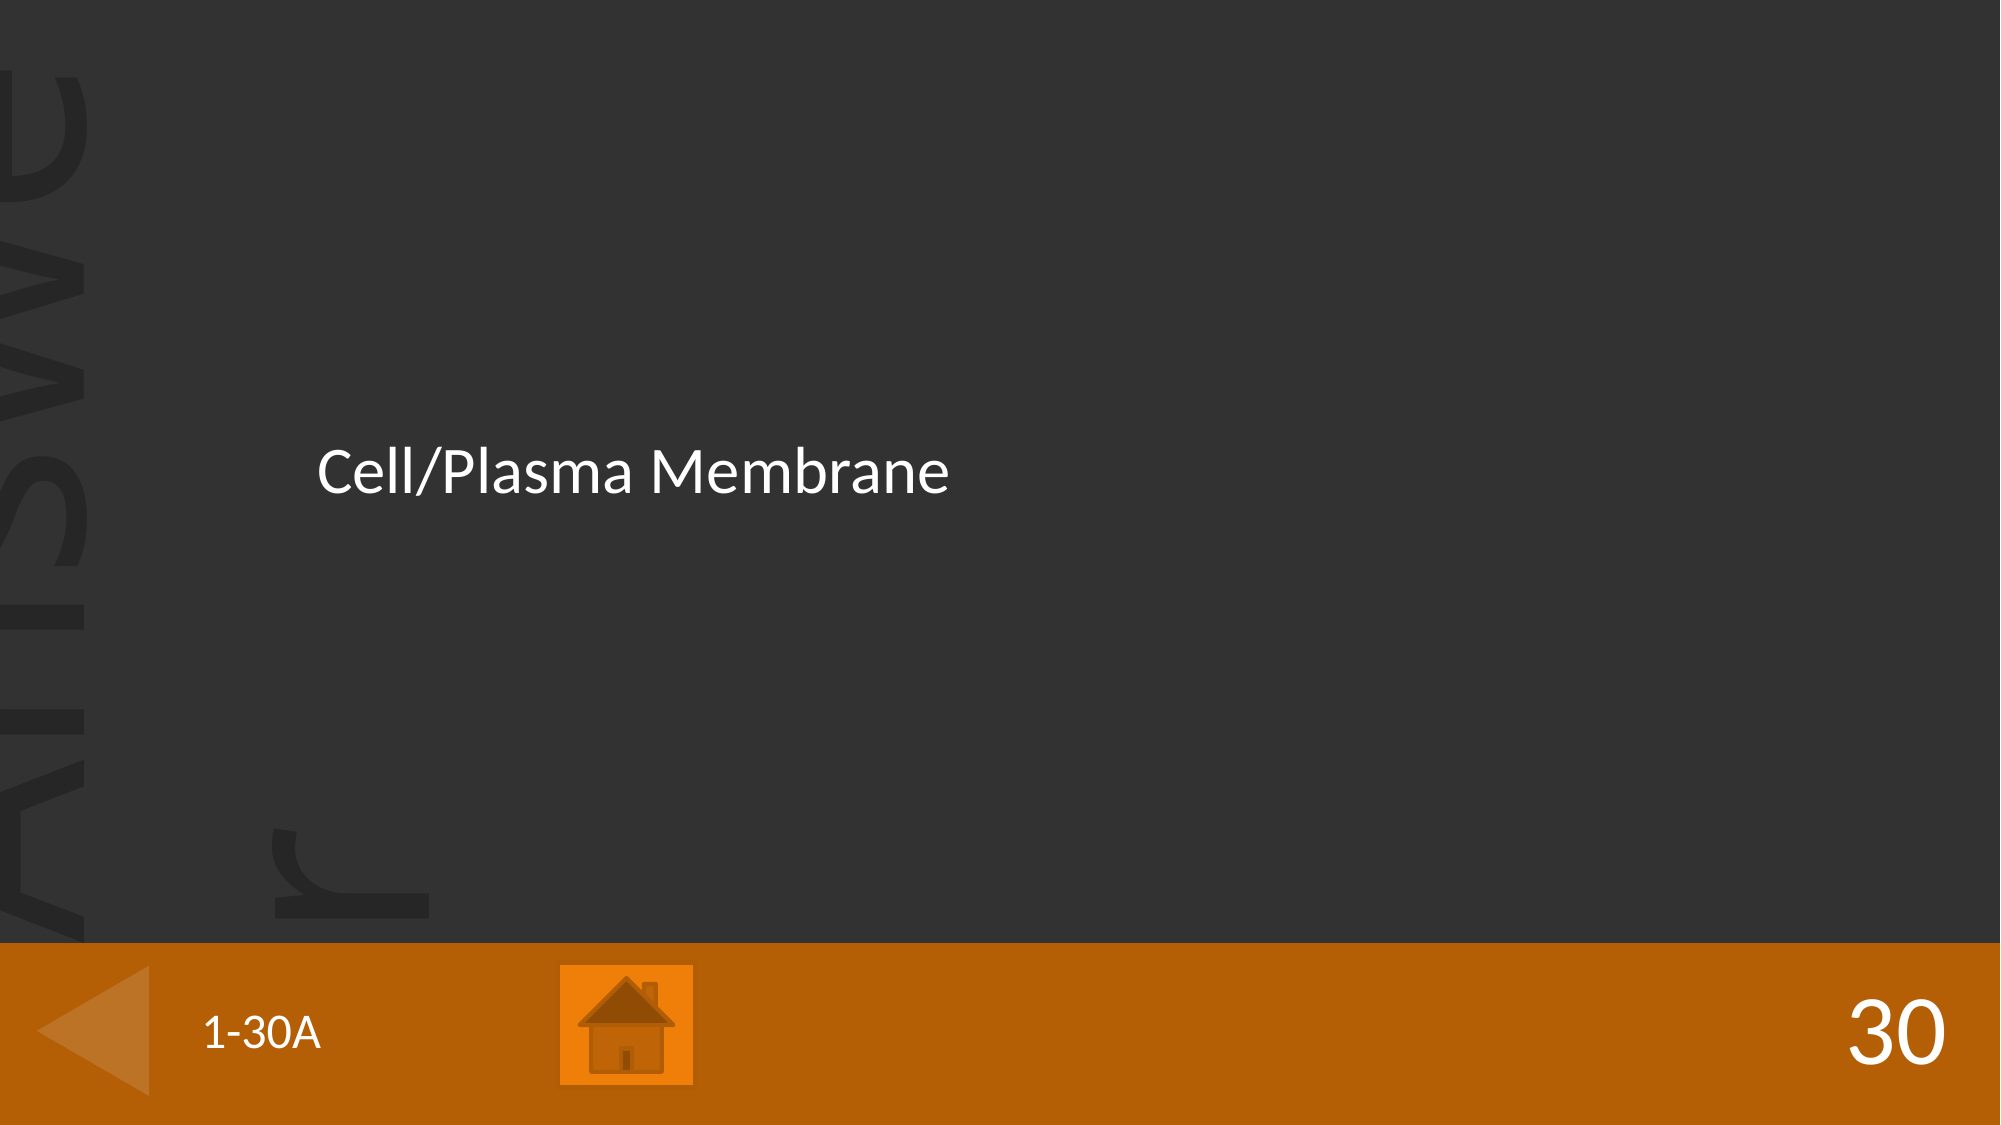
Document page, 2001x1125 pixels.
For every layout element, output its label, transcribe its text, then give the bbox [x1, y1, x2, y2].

title 1-30A [185, 967, 1494, 1097]
text_box [556, 960, 697, 1090]
list Cell/Plasma Membrane [302, 307, 1760, 636]
list 30 [1494, 967, 1963, 1097]
